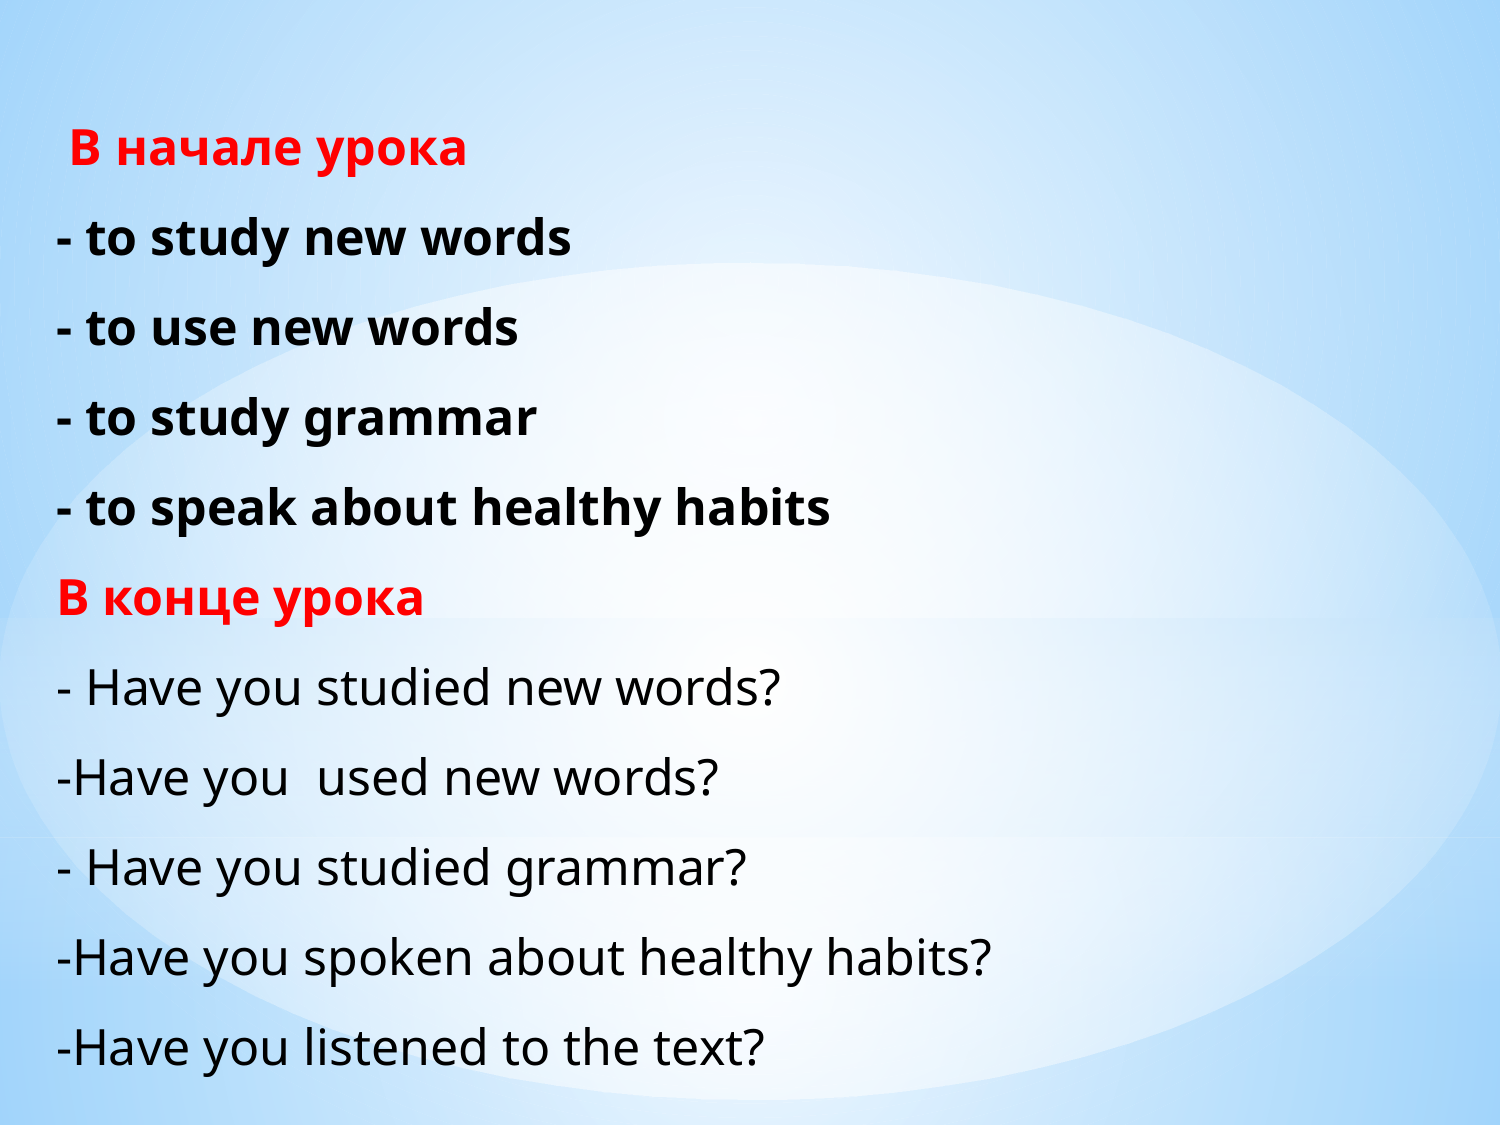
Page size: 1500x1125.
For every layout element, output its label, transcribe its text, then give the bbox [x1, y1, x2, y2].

text_box В начале урока - to study new words - to use new words - to study grammar - to speak about healthy habits В конце урока - Have you studied new words? -Have you used new words? - Have you studied grammar? -Have you spoken about healthy habits? -Have you listened to the text? [41, 78, 1471, 1125]
